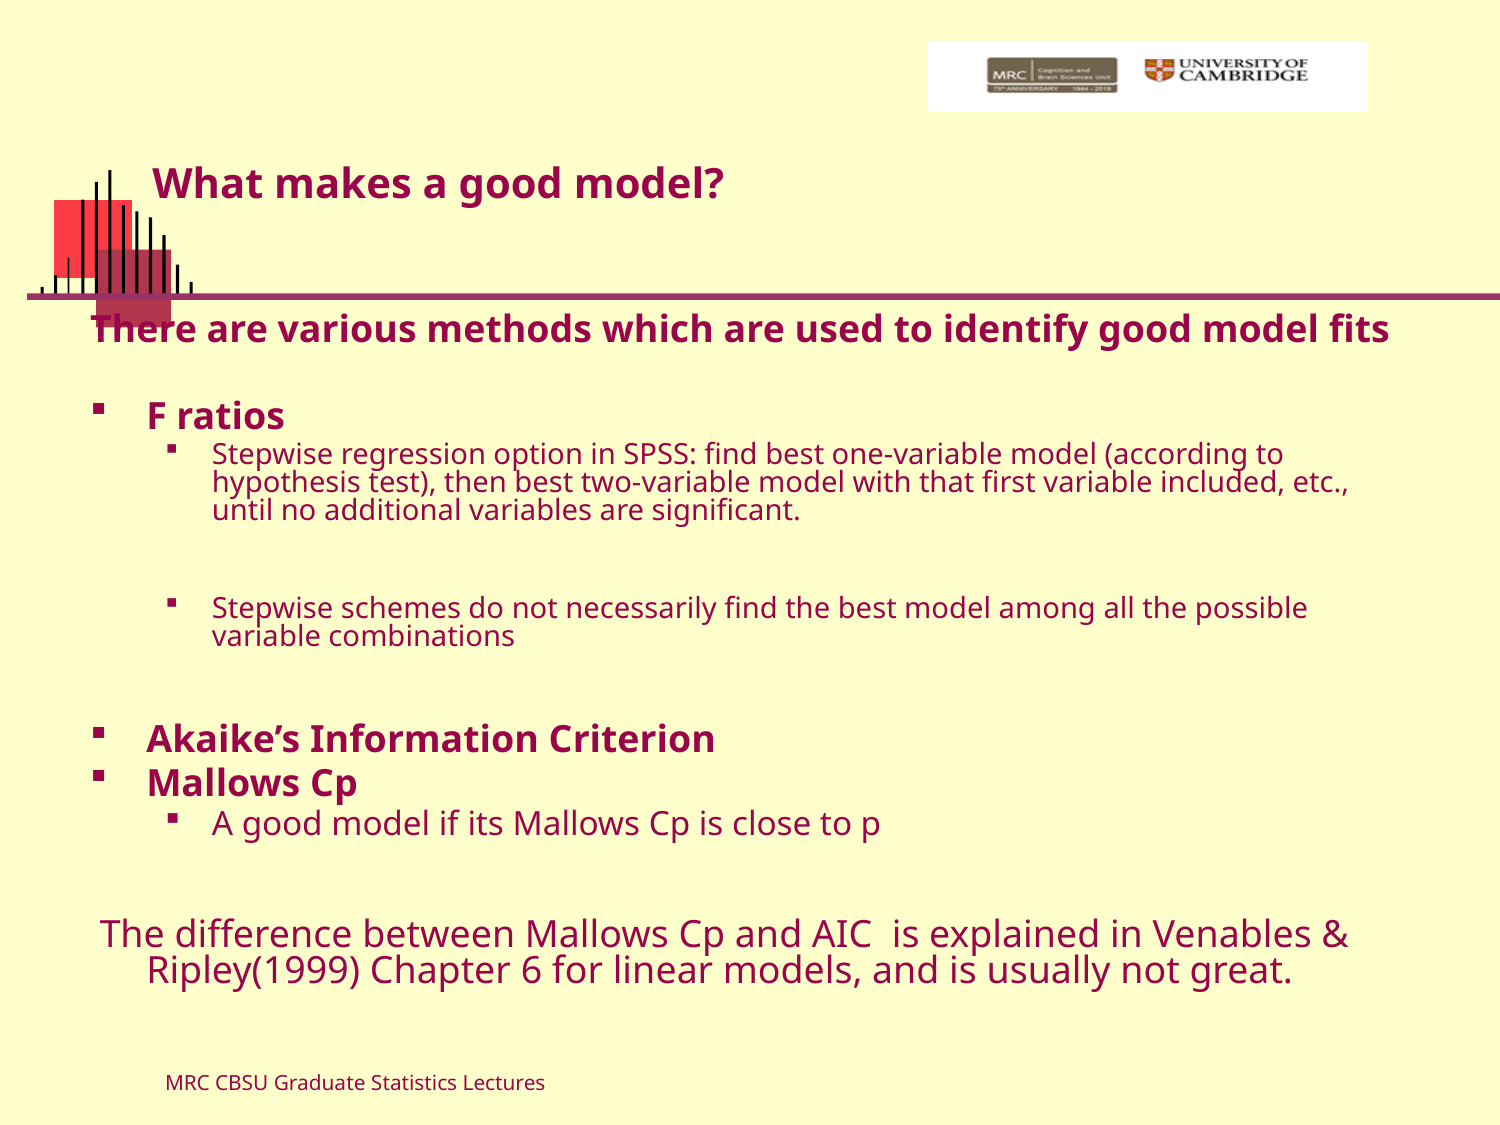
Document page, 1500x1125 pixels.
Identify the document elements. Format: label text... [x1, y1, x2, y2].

title What makes a good model? [137, 137, 988, 233]
picture [927, 42, 1368, 112]
list There are various methods which are used to identify good model fits F ratios Stepwise regression option in SPSS: find best one-variable model (according to hypothesis test), then best two-variable model with that first variable included, etc., until no additional variables are significant. Stepwise schemes do not necessarily find the best model among all the possible variable combinations Akaike’s Information Criterion Mallows Cp A good model if its Mallows Cp is close to p The difference between Mallows Cp and AIC is explained in Venables & Ripley(1999) Chapter 6 for linear models, and is usually not great. [75, 262, 1425, 1038]
footer MRC CBSU Graduate Statistics Lectures [149, 1062, 988, 1101]
